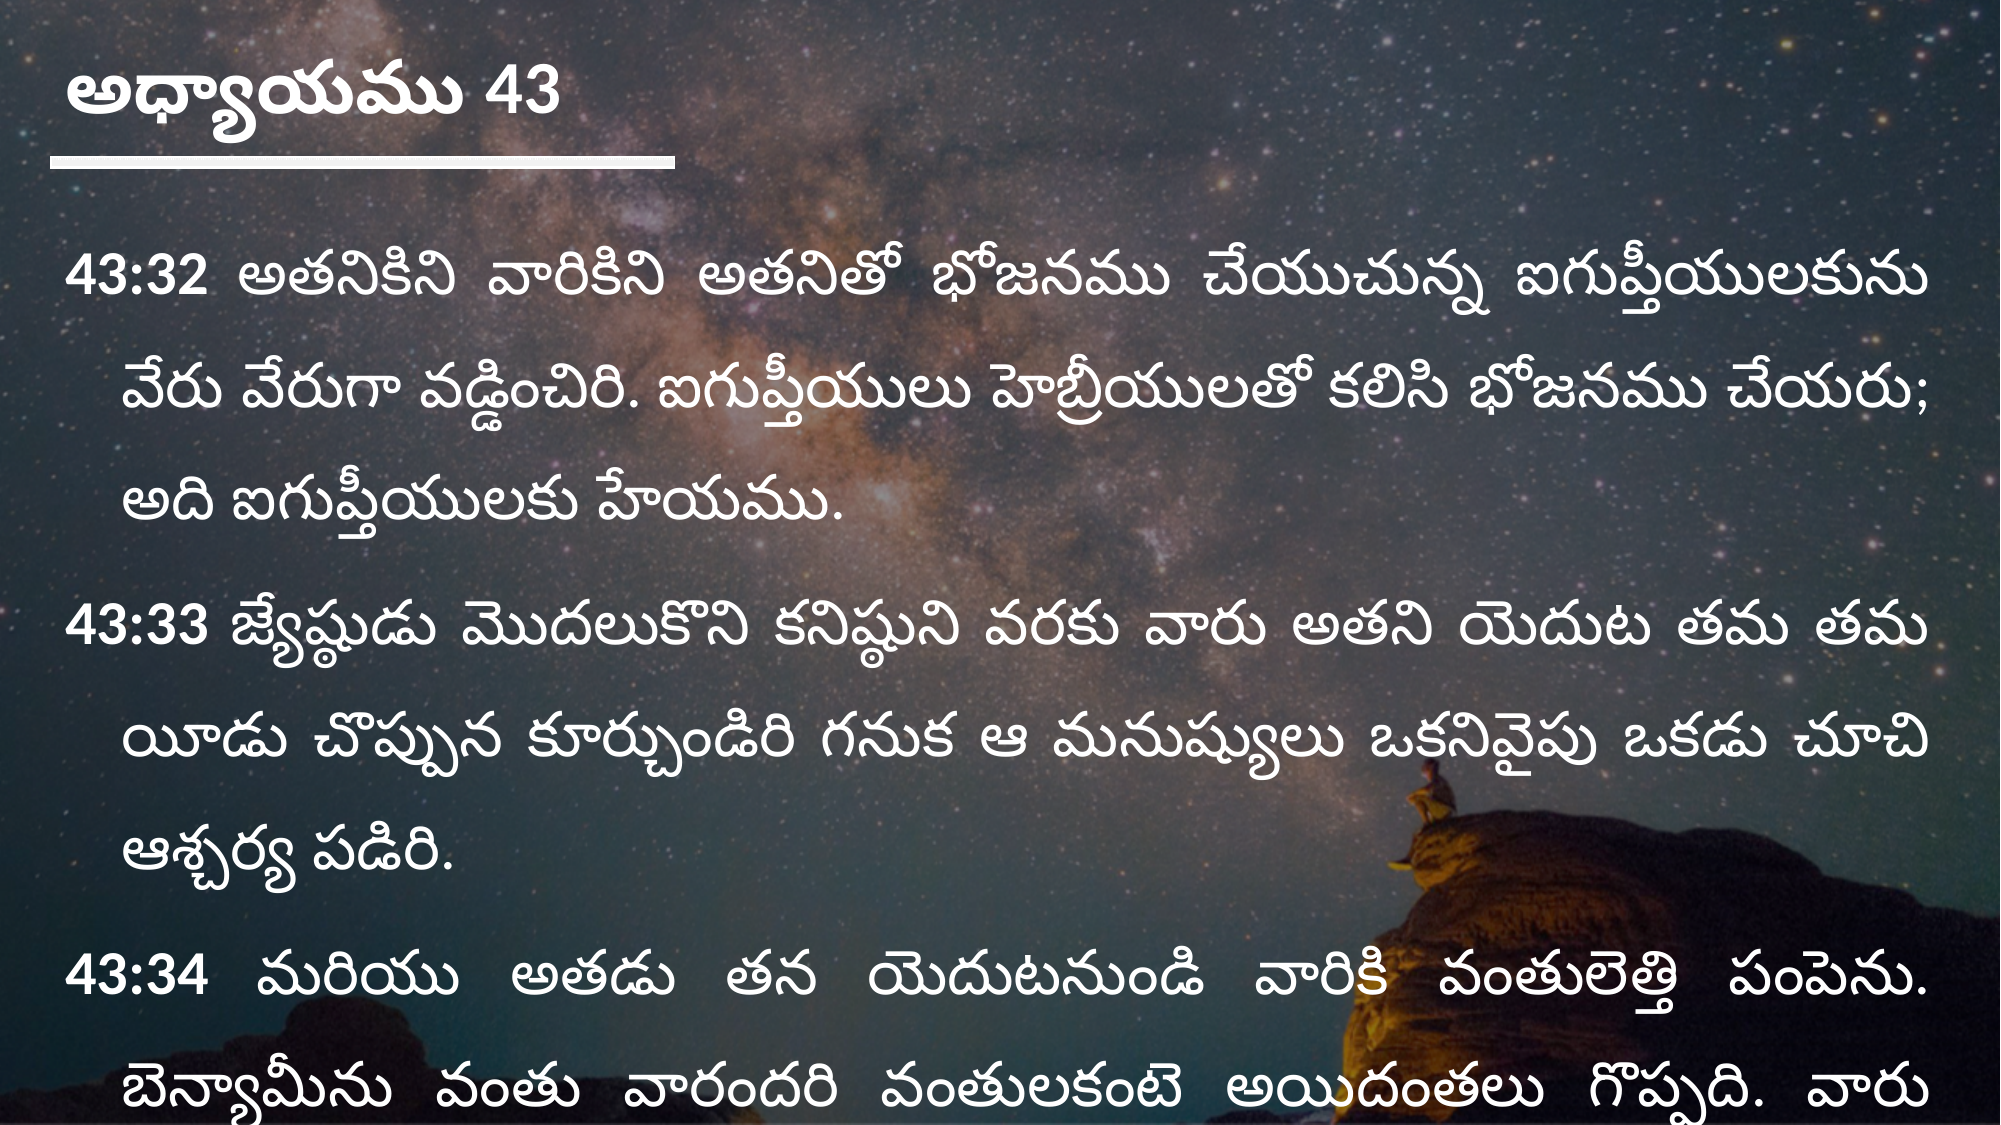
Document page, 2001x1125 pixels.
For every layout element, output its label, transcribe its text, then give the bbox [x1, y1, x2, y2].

title అధ్యాయము 43 [50, 0, 1925, 167]
list 43:32 అతనికిని వారికిని అతనితో భోజనము చేయుచున్న ఐగుప్తీయులకును వేరు వేరుగా వడ్డించిరి. ఐగుప్తీయులు హెబ్రీయులతో కలిసి భోజనము చేయరు; అది ఐగుప్తీయులకు హేయము. 43:33 జ్యేష్ఠుడు మొదలుకొని కనిష్ఠుని వరకు వారు అతని యెదుట తమ తమ యీడు చొప్పున కూర్చుండిరి గనుక ఆ మనుష్యులు ఒకనివైపు ఒకడు చూచి ఆశ్చర్య పడిరి. 43:34 మరియు అతడు తన యెదుటనుండి వారికి వంతులెత్తి పంపెను. బెన్యామీను వంతు వారందరి వంతులకంటె అయిదంతలు గొప్పది. వారు విందు ఆరగించి అతనితో కలిసి సంతుష్టిగా త్రాగిరి. [50, 187, 1946, 1063]
picture [0, 0, 2000, 1125]
